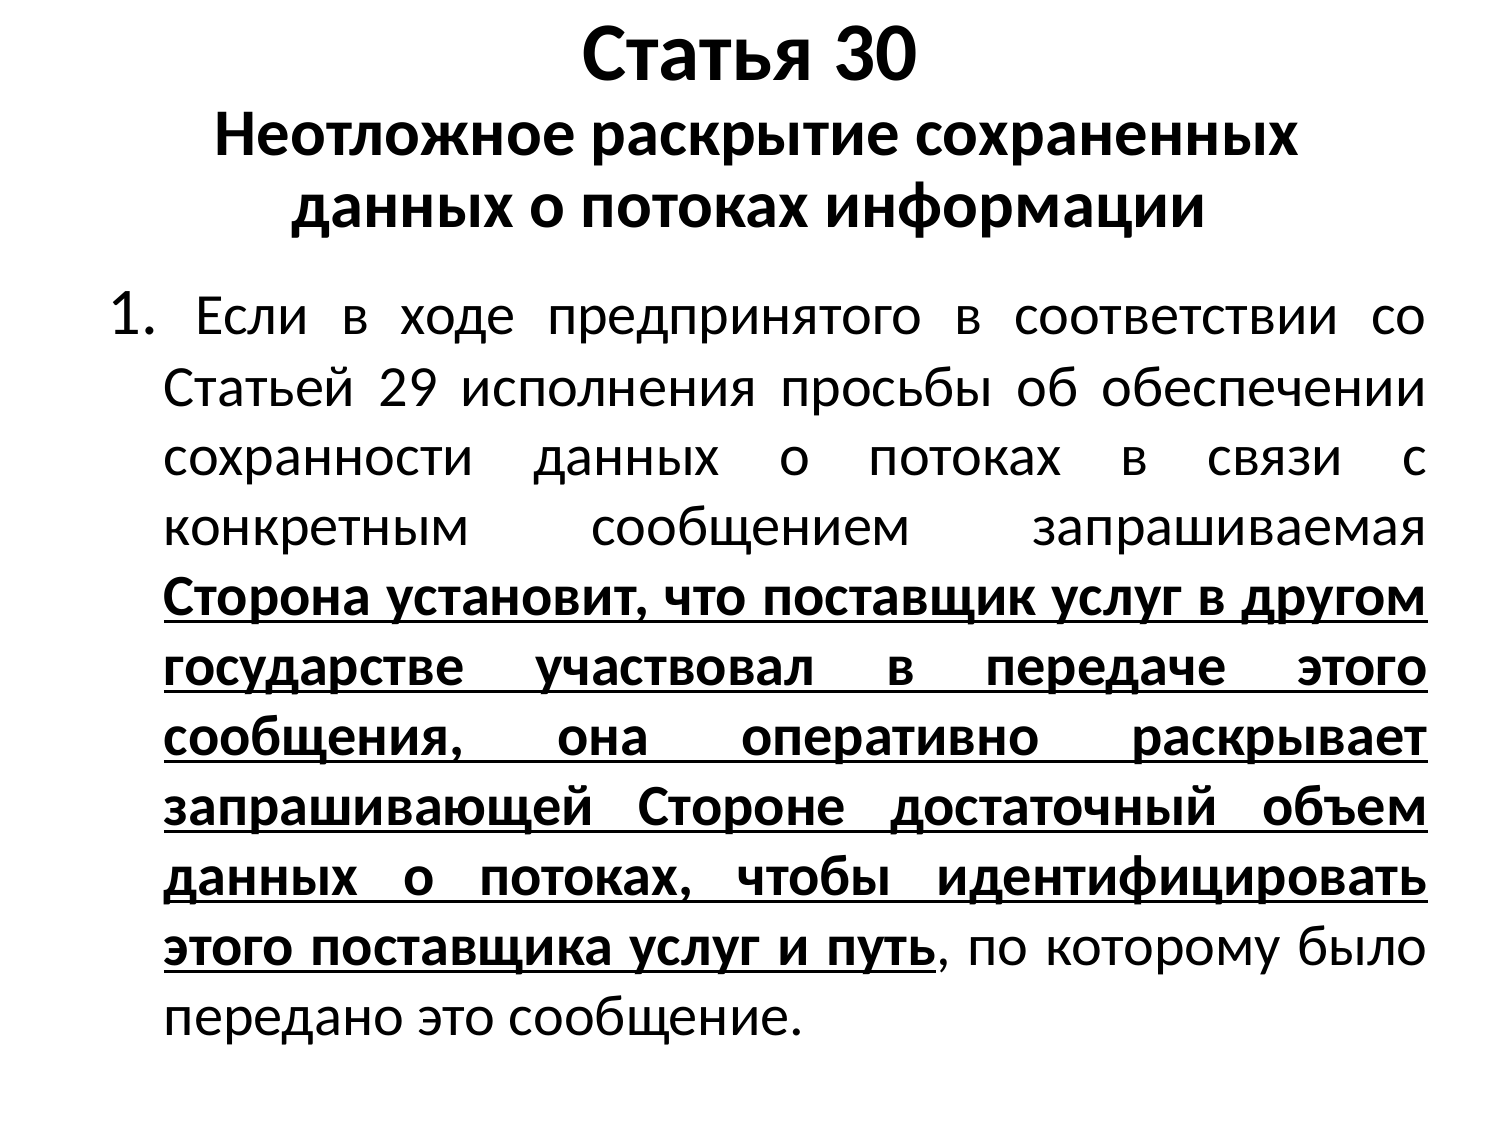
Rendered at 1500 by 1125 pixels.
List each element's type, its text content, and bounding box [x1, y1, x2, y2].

list 1. Если в ходе предпринятого в соответствии со Статьей 29 исполнения просьбы об обеспечении сохранности данных о потоках в связи с конкретным сообщением запрашиваемая Сторона установит, что поставщик услуг в другом государстве участвовал в передаче этого сообщения, она оперативно раскрывает запрашивающей Стороне достаточный объем данных о потоках, чтобы идентифицировать этого поставщика услуг и путь, по которому было передано это сообщение. [92, 260, 1443, 1005]
title Статья 30 Неотложное раскрытие сохраненных данных о потоках информации [75, 45, 1425, 206]
